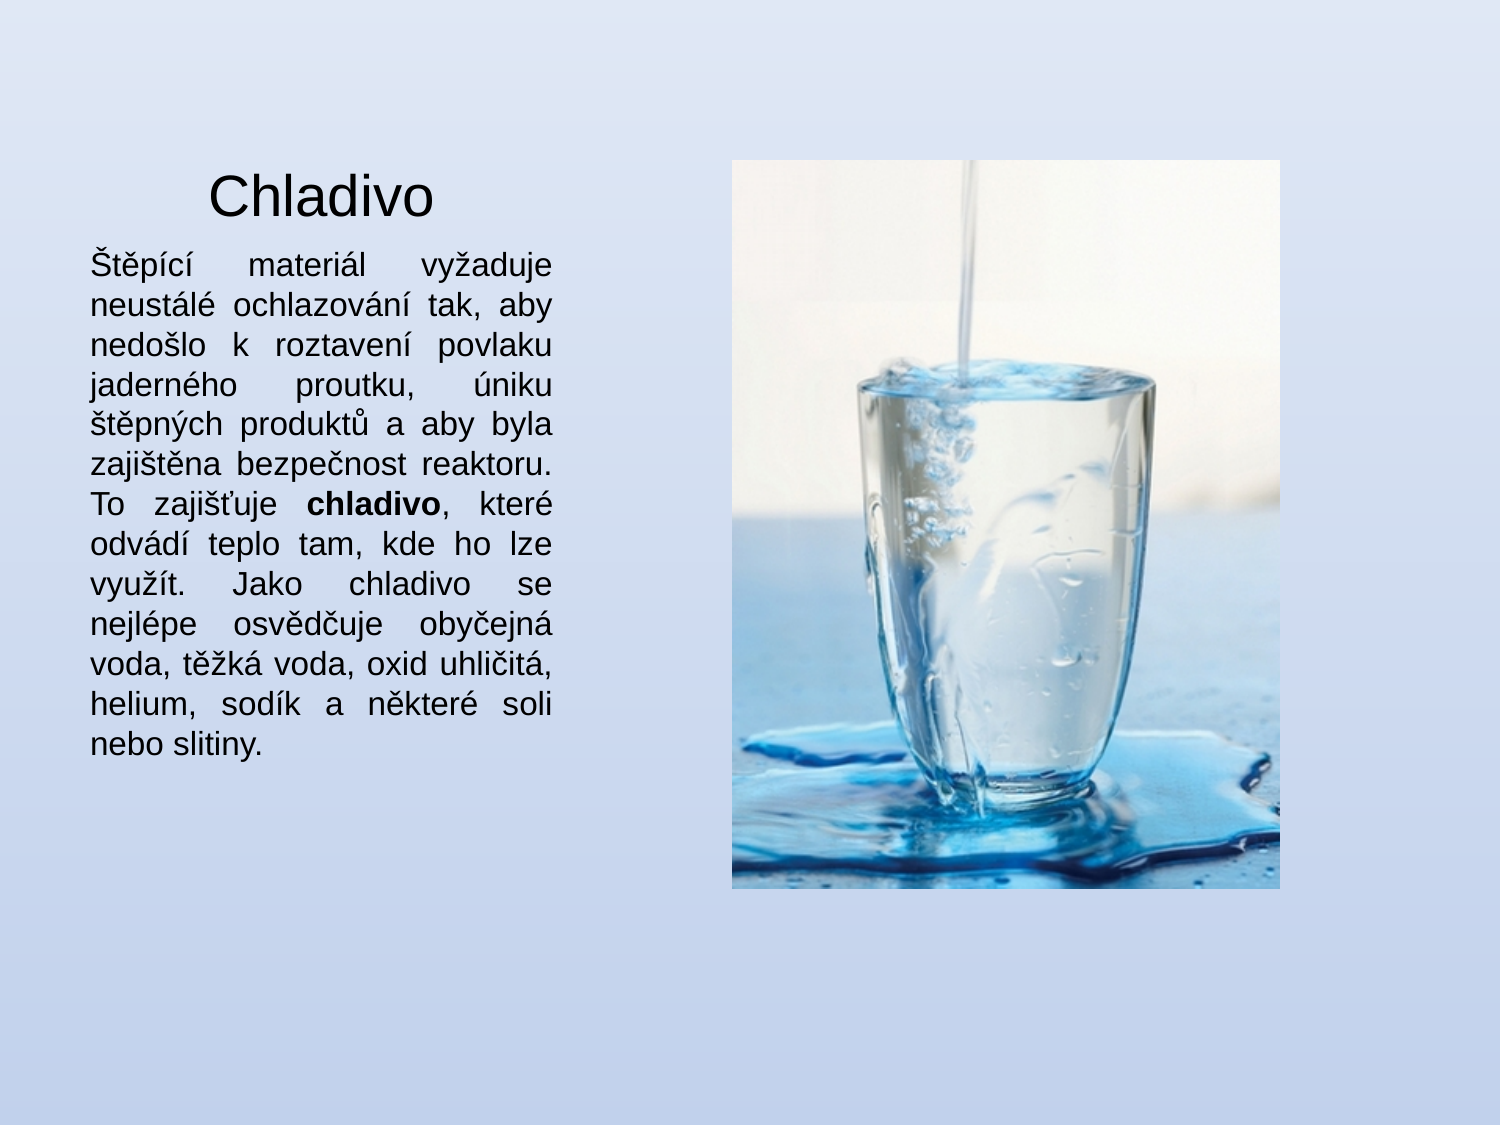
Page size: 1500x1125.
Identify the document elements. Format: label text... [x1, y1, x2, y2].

title Chladivo [75, 44, 569, 235]
list Štěpící materiál vyžaduje neustálé ochlazování tak, aby nedošlo k roztavení povlaku jaderného proutku, úniku štěpných produktů a aby byla zajištěna bezpečnost reaktoru. To zajišťuje chladivo, které odvádí teplo tam, kde ho lze využít. Jako chladivo se nejlépe osvědčuje obyčejná voda, těžká voda, oxid uhličitá, helium, sodík a některé soli nebo slitiny. [75, 235, 569, 1005]
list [731, 160, 1280, 890]
